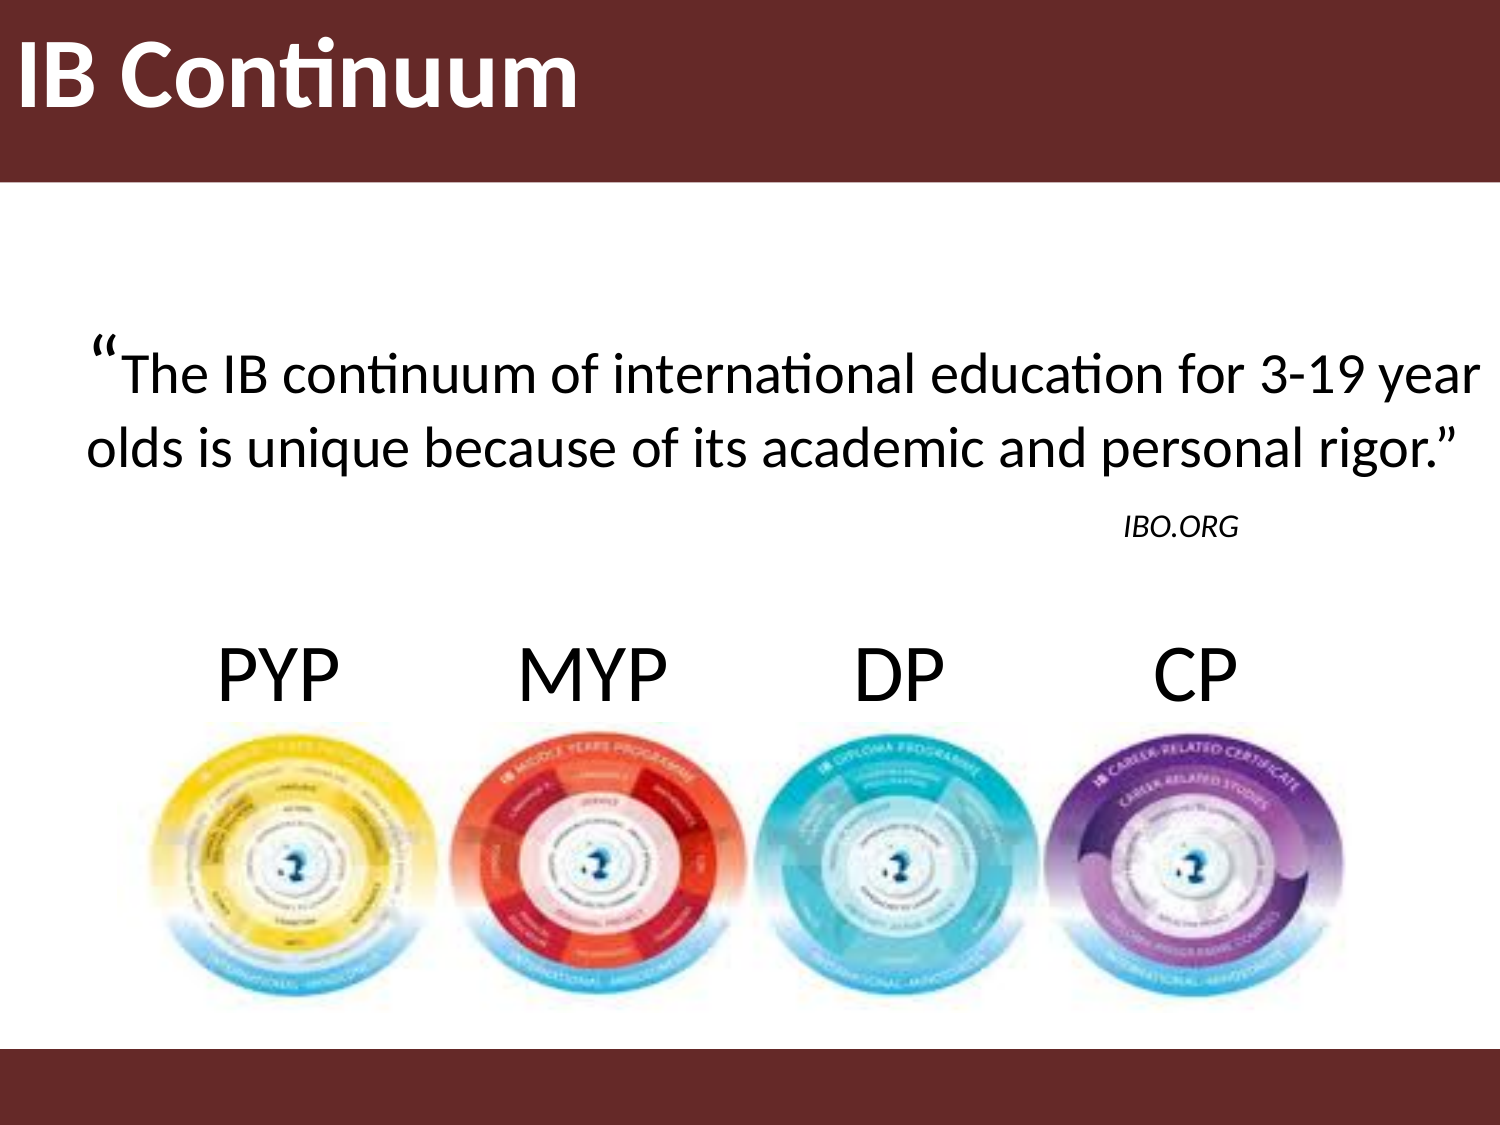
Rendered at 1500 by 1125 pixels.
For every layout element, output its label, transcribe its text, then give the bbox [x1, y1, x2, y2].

title “The IB continuum of international education for 3-19 year olds is unique because of its academic and personal rigor.” IBO.ORG PYP MYP DP CP [71, 205, 1500, 528]
picture [117, 722, 1384, 1014]
text_box [0, 1049, 1500, 1125]
text_box IB Continuum [0, 0, 1500, 183]
